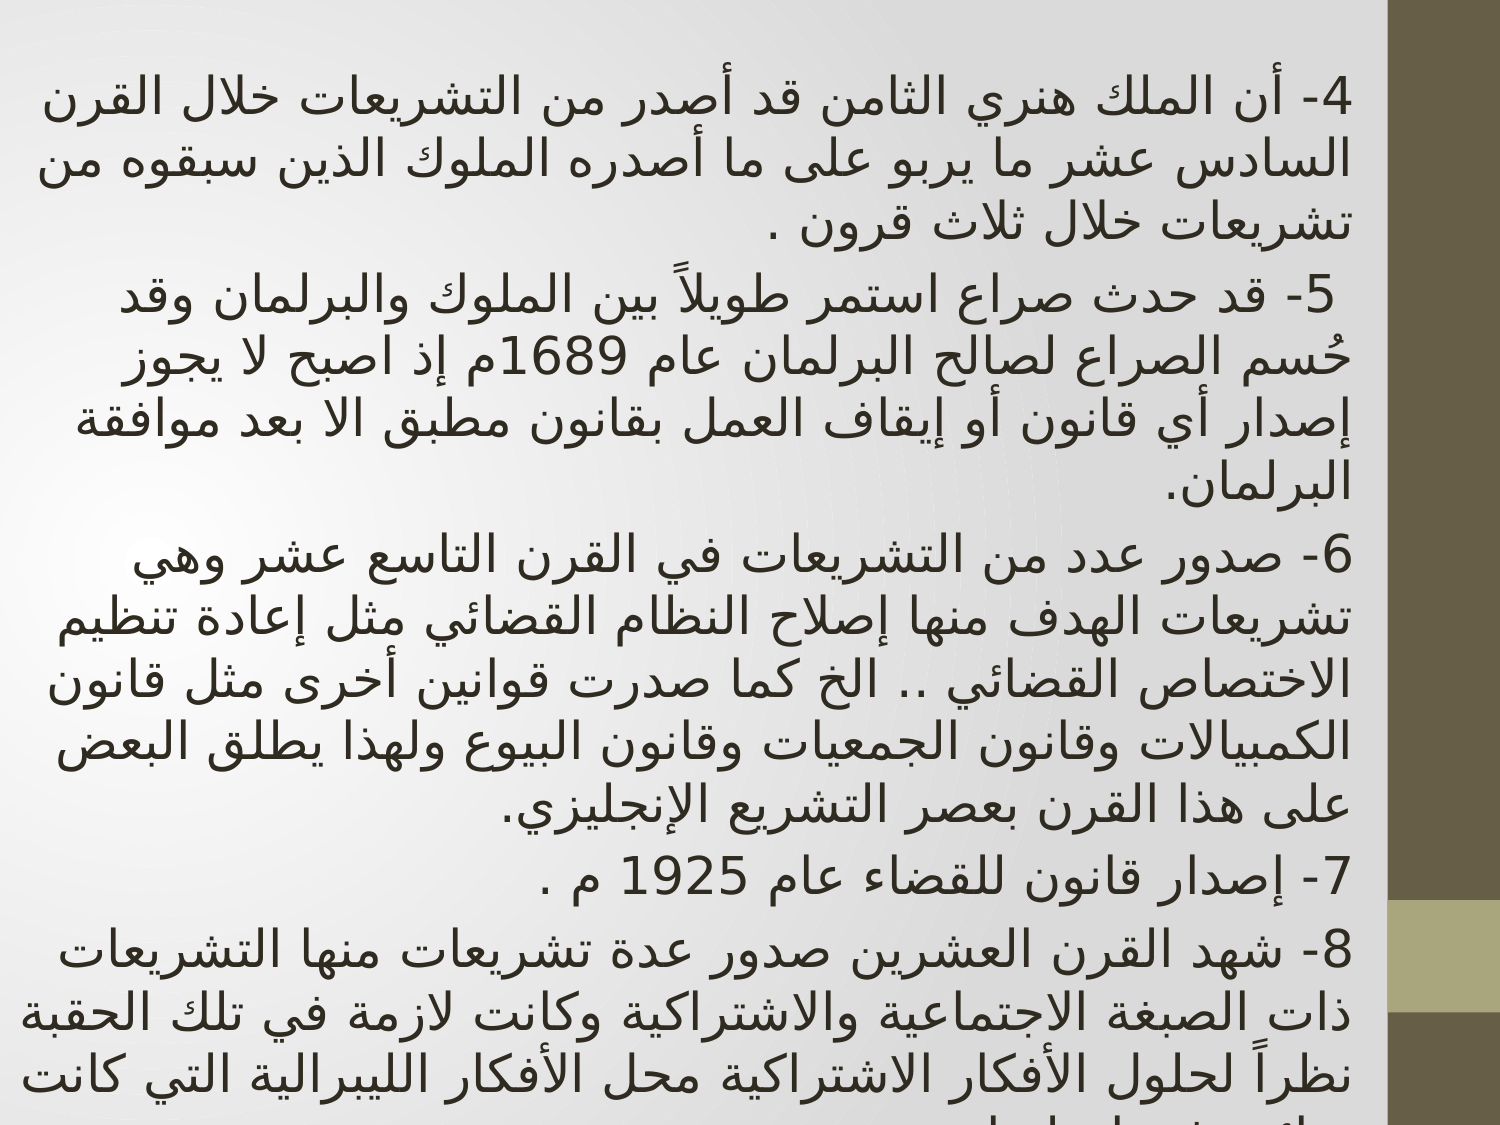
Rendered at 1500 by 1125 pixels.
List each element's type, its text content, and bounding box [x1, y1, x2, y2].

list 4- أن الملك هنري الثامن قد أصدر من التشريعات خلال القرن السادس عشر ما يربو على ما أصدره الملوك الذين سبقوه من تشريعات خلال ثلاث قرون . 5- قد حدث صراع استمر طويلاً بين الملوك والبرلمان وقد حُسم الصراع لصالح البرلمان عام 1689م إذ اصبح لا يجوز إصدار أي قانون أو إيقاف العمل بقانون مطبق الا بعد موافقة البرلمان. 6- صدور عدد من التشريعات في القرن التاسع عشر وهي تشريعات الهدف منها إصلاح النظام القضائي مثل إعادة تنظيم الاختصاص القضائي .. الخ كما صدرت قوانين أخرى مثل قانون الكمبيالات وقانون الجمعيات وقانون البيوع ولهذا يطلق البعض على هذا القرن بعصر التشريع الإنجليزي. 7- إصدار قانون للقضاء عام 1925 م . 8- شهد القرن العشرين صدور عدة تشريعات منها التشريعات ذات الصبغة الاجتماعية والاشتراكية وكانت لازمة في تلك الحقبة نظراً لحلول الأفكار الاشتراكية محل الأفكار الليبرالية التي كانت سائدة في إنجلترا. 9-منذ دخول إنجلترا في السوق الأوروبية المشتركة وبسبب التبادل التجاري رأوا ضرورة التقريب بين القانون الإنجليزي وقوانين بلدان أعضاء الاتحاد الأوروبي. [0, 54, 1388, 681]
